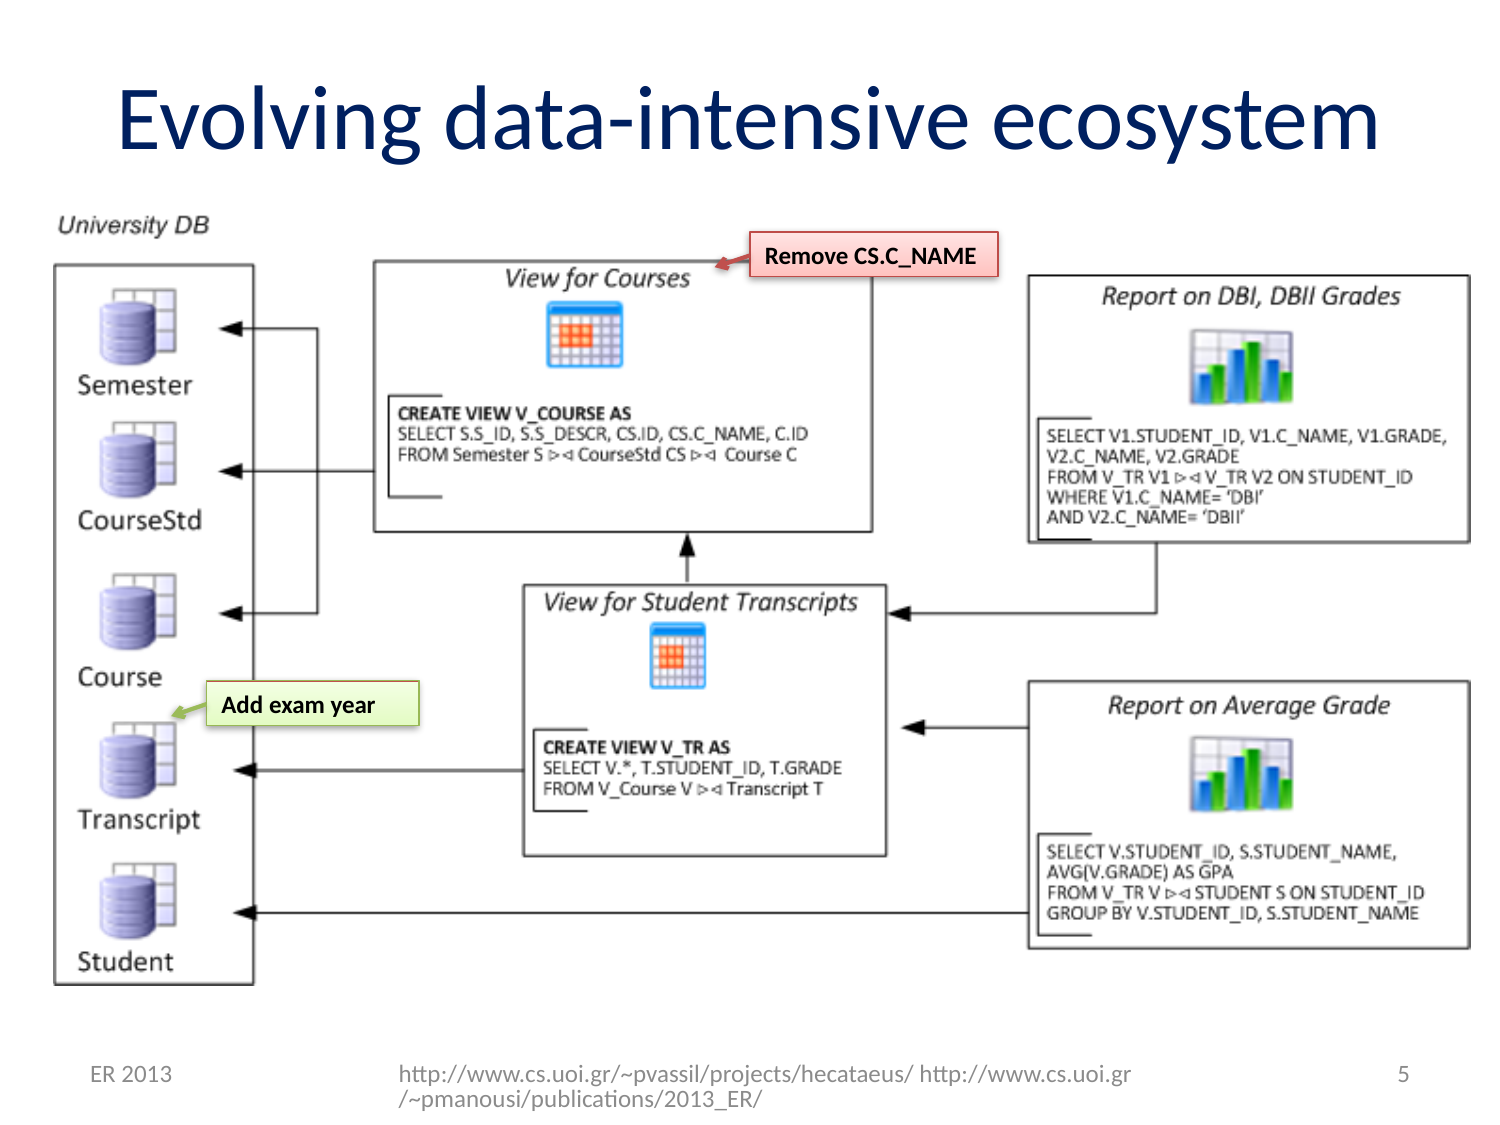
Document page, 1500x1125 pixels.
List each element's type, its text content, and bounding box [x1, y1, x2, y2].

slide_number 5 [1152, 1042, 1425, 1103]
title Evolving data-intensive ecosystem [75, 19, 1425, 206]
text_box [52, 207, 1471, 986]
slide_number ER 2013 [75, 1042, 425, 1103]
footer http://www.cs.uoi.gr/~pvassil/projects/hecataeus/ http://www.cs.uoi.gr/~pmanousi/publications/2013_ER/ [425, 1042, 1152, 1103]
